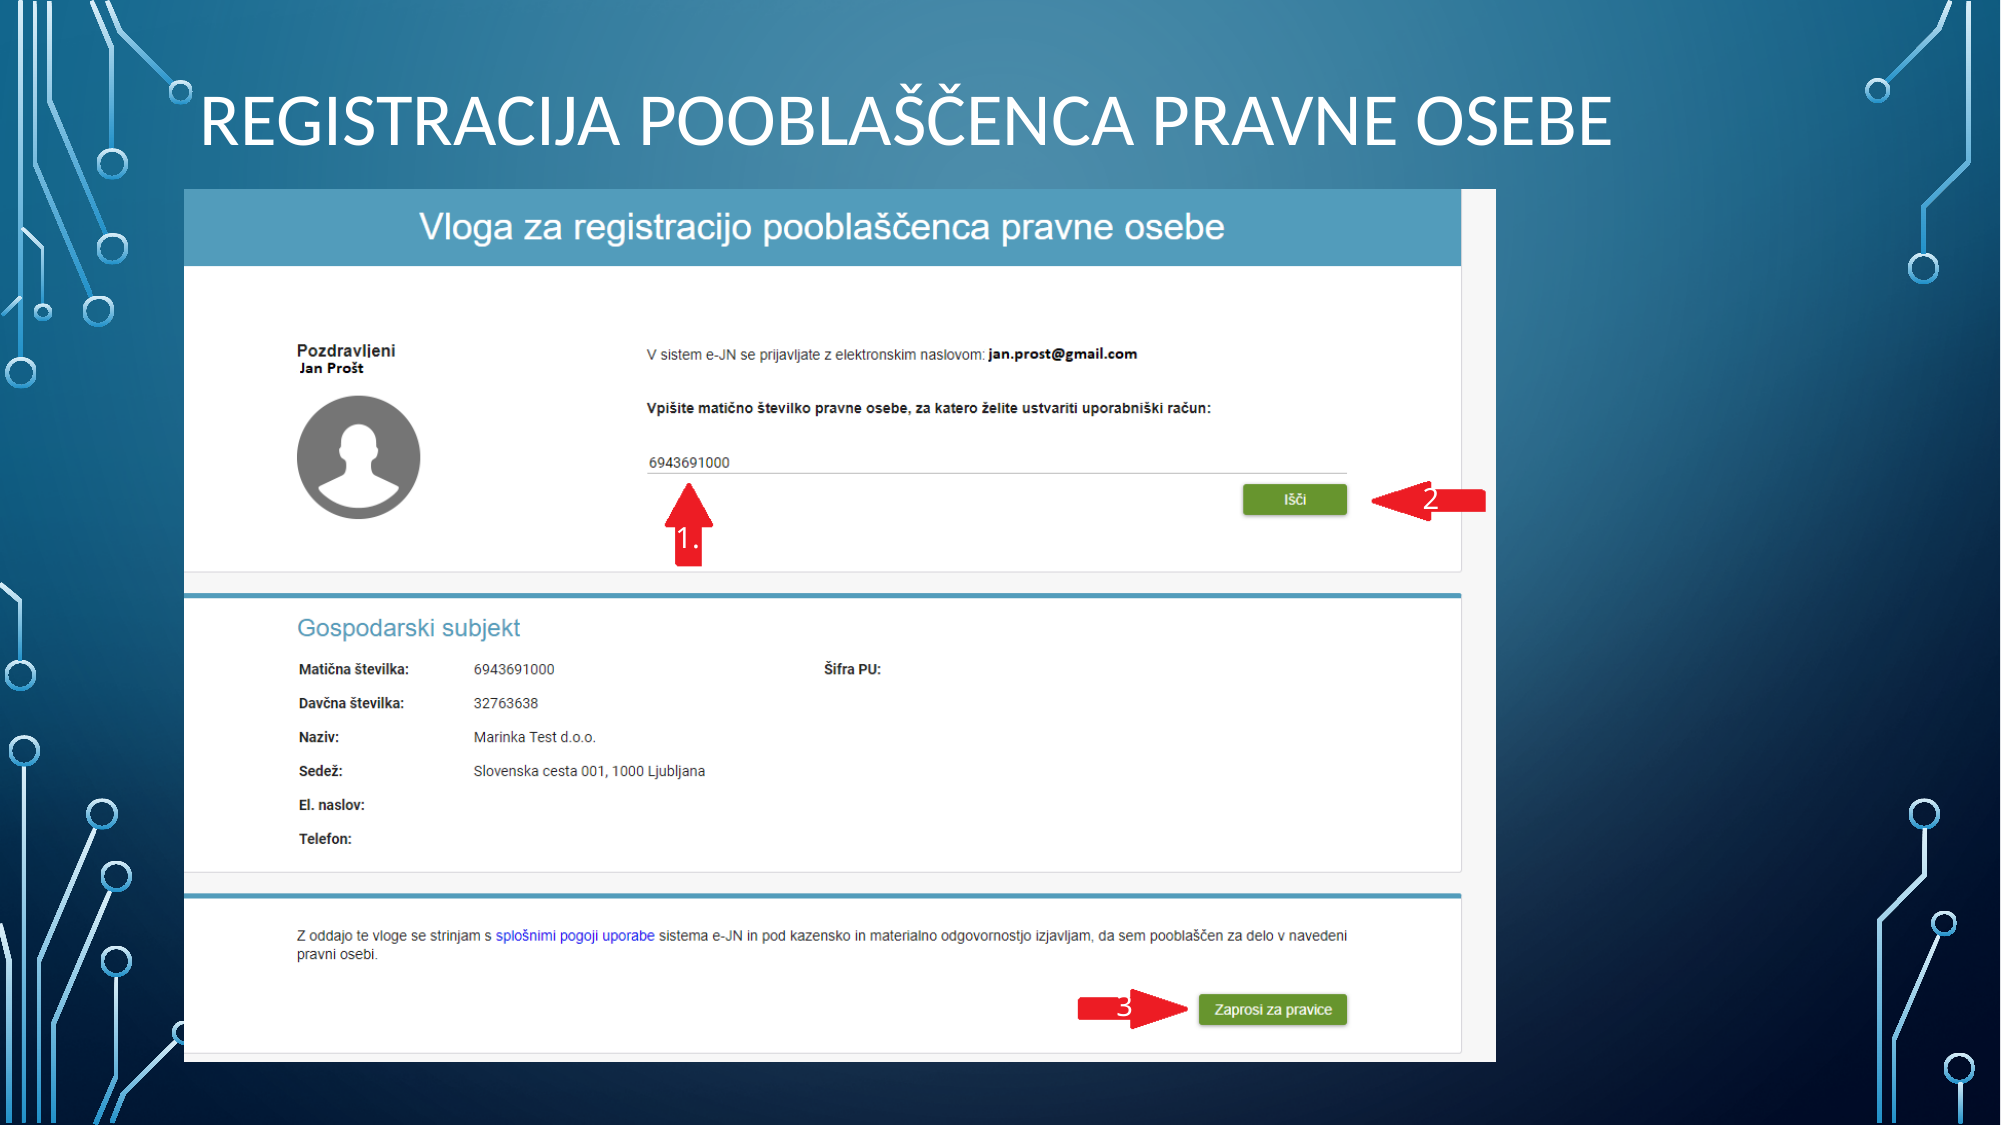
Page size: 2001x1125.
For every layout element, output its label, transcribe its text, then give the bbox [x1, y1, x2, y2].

title Registracija POOBLAŠČENCA PRAVNE OSEBE [184, 0, 1909, 243]
picture [184, 189, 1496, 1062]
